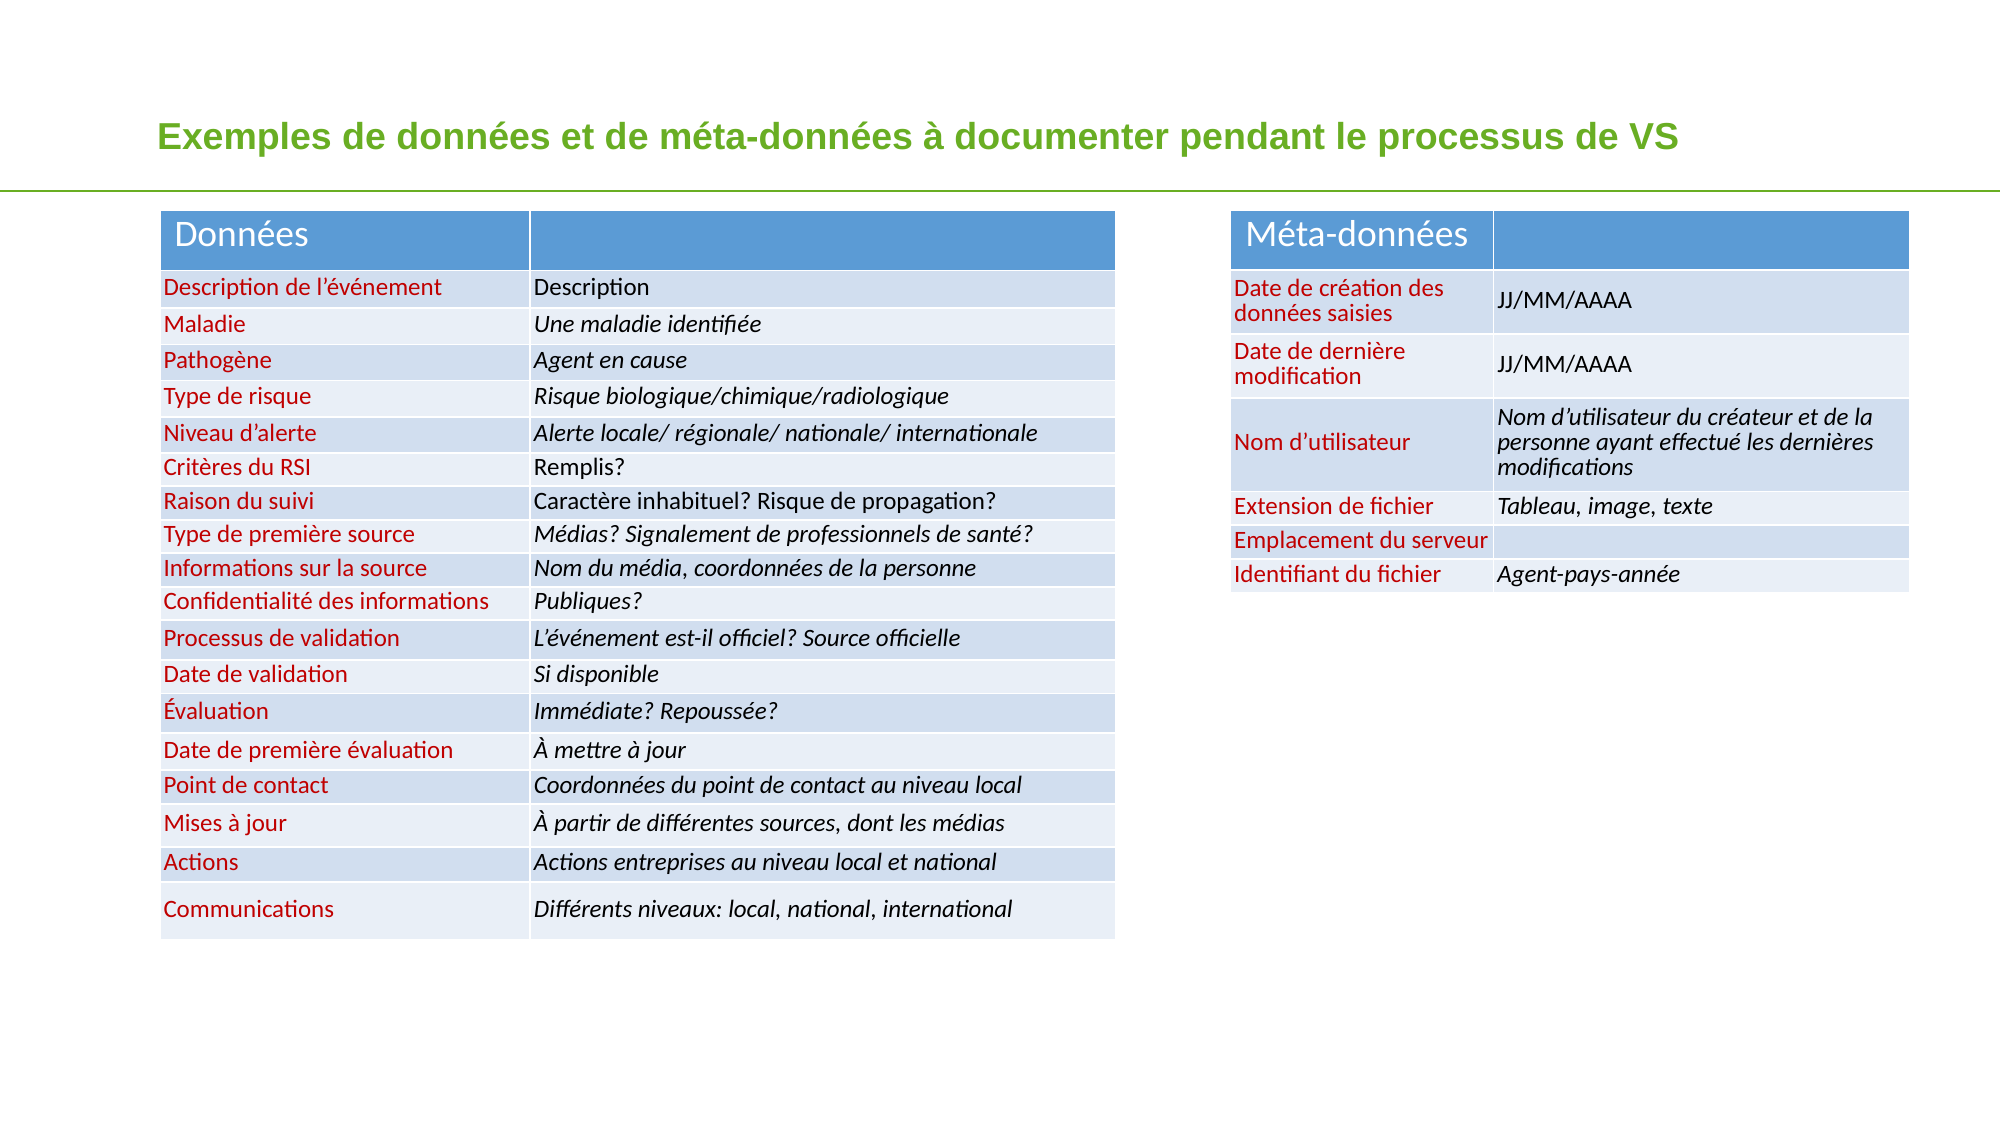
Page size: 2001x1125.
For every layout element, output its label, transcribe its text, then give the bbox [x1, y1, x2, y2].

table_cell Différents niveaux: local, national, international [531, 883, 1115, 939]
table_cell Confidentialité des informations [161, 588, 529, 619]
table_cell Immédiate? Repoussée? [531, 694, 1115, 732]
table_cell Type de risque [161, 381, 529, 416]
table_cell Publiques? [531, 588, 1115, 619]
table_cell Informations sur la source [161, 554, 529, 586]
table_cell Date de première évaluation [161, 734, 529, 769]
table_cell À mettre à jour [531, 734, 1115, 769]
table_cell L’événement est-il officiel? Source officielle [531, 621, 1115, 659]
table_cell Critères du RSI [161, 454, 529, 485]
table_cell Date de validation [161, 661, 529, 693]
table_cell Nom d’utilisateur [1231, 399, 1493, 491]
table_cell Si disponible [531, 661, 1115, 693]
table_cell Pathogène [161, 345, 529, 380]
table_cell Raison du suivi [161, 487, 529, 519]
table_cell Agent-pays-année [1494, 560, 1909, 592]
table_cell Identifiant du fichier [1231, 560, 1493, 592]
table_header Méta-données [1231, 211, 1493, 269]
table_cell Actions entreprises au niveau local et national [531, 848, 1115, 881]
table_cell Description [531, 271, 1115, 307]
table_cell Coordonnées du point de contact au niveau local [531, 771, 1115, 803]
table_cell À partir de différentes sources, dont les médias [531, 805, 1115, 846]
table_cell Mises à jour [161, 805, 529, 846]
table_cell Description de l’événement [161, 271, 529, 307]
table_cell JJ/MM/AAAA [1494, 271, 1909, 333]
table_cell Médias? Signalement de professionnels de santé? [531, 521, 1115, 552]
table_cell Date de création des données saisies [1231, 271, 1493, 333]
table_cell Communications [161, 883, 529, 939]
table_cell Tableau, image, texte [1494, 492, 1909, 524]
table_cell Remplis? [531, 454, 1115, 485]
table_cell Point de contact [161, 771, 529, 803]
table_cell Agent en cause [531, 345, 1115, 380]
table_header [1494, 211, 1909, 269]
table_cell Évaluation [161, 694, 529, 732]
table_cell JJ/MM/AAAA [1494, 335, 1909, 397]
table_cell Processus de validation [161, 621, 529, 659]
table_cell Actions [161, 848, 529, 881]
table_cell Risque biologique/chimique/radiologique [531, 381, 1115, 416]
table_cell Extension de fichier [1231, 492, 1493, 524]
table_cell Niveau d’alerte [161, 418, 529, 452]
table_cell Date de dernière modification [1231, 335, 1493, 397]
table_cell Nom du média, coordonnées de la personne [531, 554, 1115, 586]
table_header Données [161, 211, 529, 270]
table_cell Alerte locale/ régionale/ nationale/ internationale [531, 418, 1115, 452]
table_cell Maladie [161, 309, 529, 344]
table_cell Une maladie identifiée [531, 309, 1115, 344]
table_cell Type de première source [161, 521, 529, 552]
table_header [531, 211, 1115, 270]
table_cell Caractère inhabituel? Risque de propagation? [531, 487, 1115, 519]
text_box Exemples de données et de méta-données à documenter pendant le processus de VS [142, 104, 1792, 165]
table_cell Emplacement du serveur [1231, 526, 1493, 558]
table_cell Nom d’utilisateur du créateur et de la personne ayant effectué les dernières modifications [1494, 399, 1909, 491]
table_cell [1494, 526, 1909, 558]
